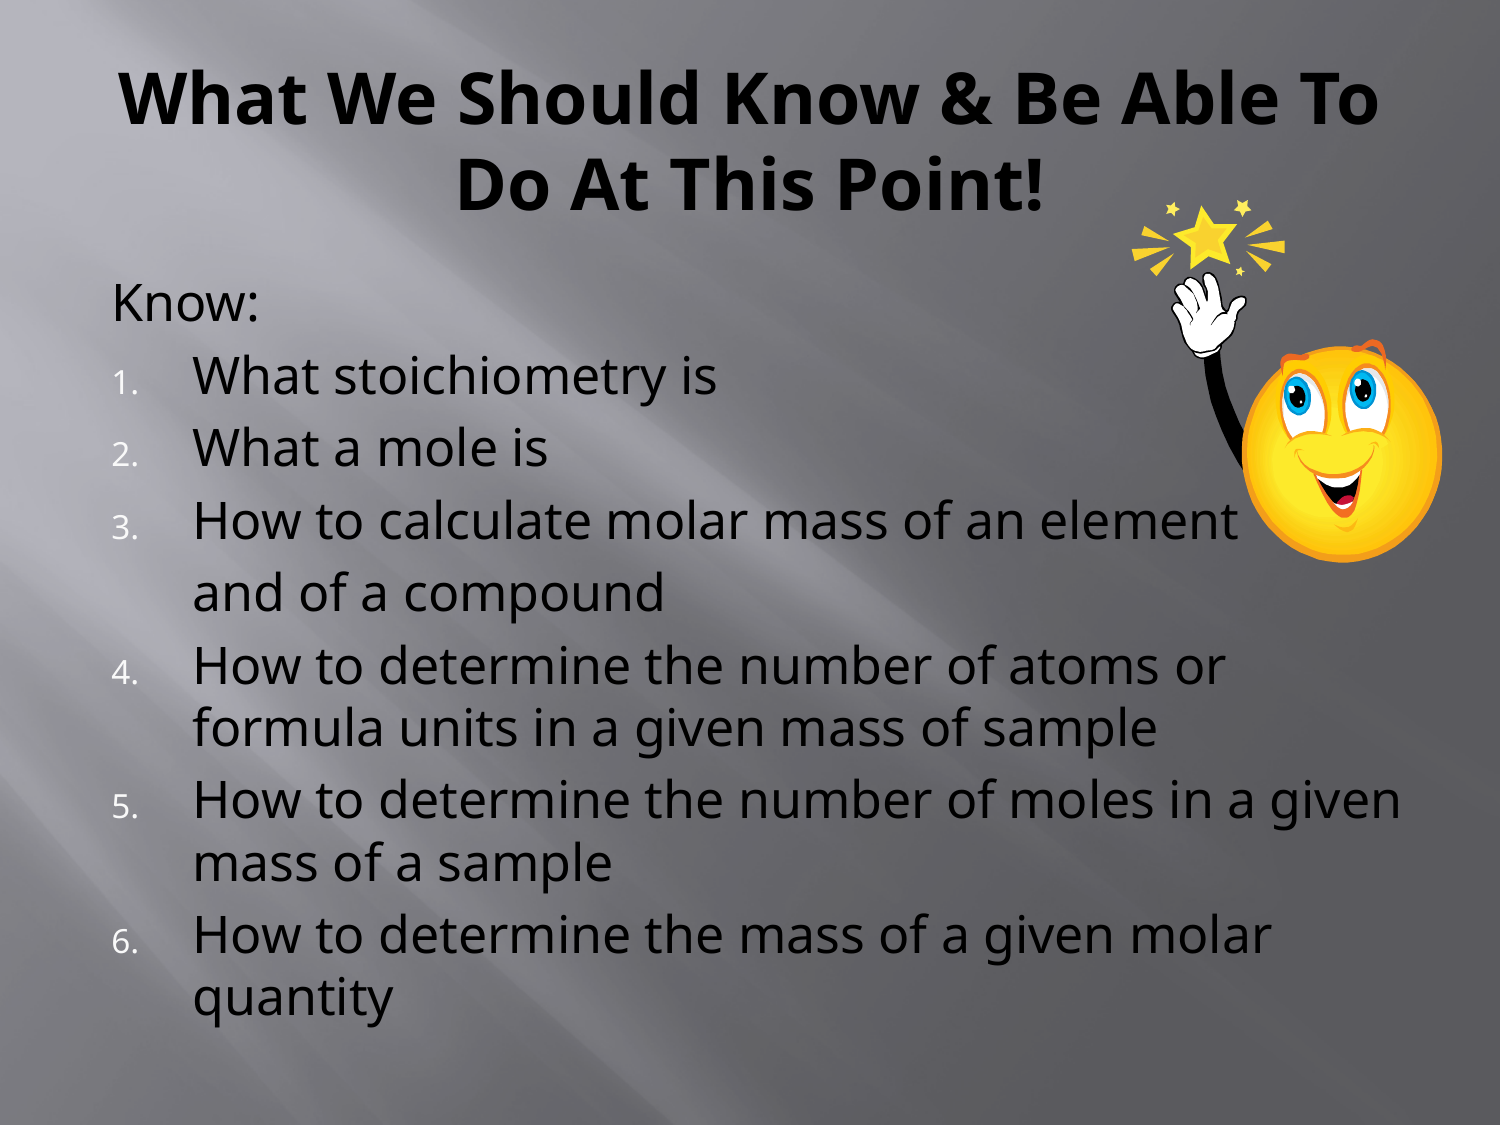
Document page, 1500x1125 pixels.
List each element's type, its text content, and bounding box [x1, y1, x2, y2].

list Know: What stoichiometry is What a mole is How to calculate molar mass of an element and of a compound How to determine the number of atoms or formula units in a given mass of sample How to determine the number of moles in a given mass of a sample How to determine the mass of a given molar quantity [75, 262, 1425, 1035]
picture [1131, 199, 1443, 563]
title What We Should Know & Be Able To Do At This Point! [75, 45, 1425, 233]
